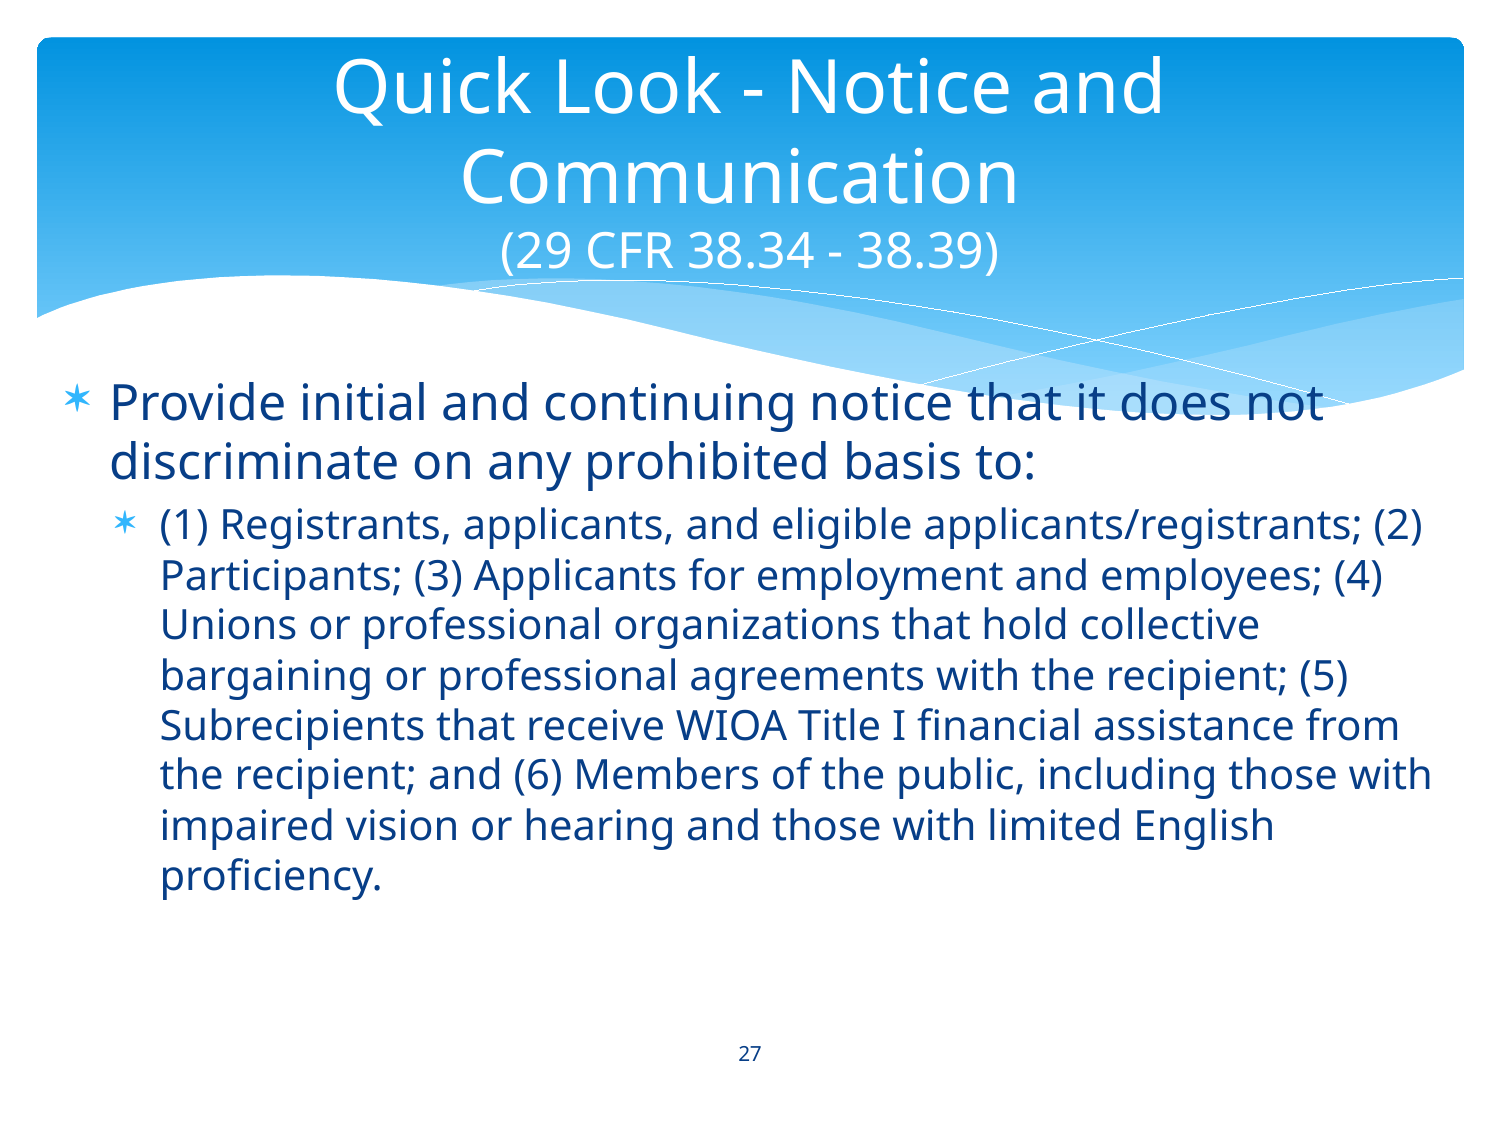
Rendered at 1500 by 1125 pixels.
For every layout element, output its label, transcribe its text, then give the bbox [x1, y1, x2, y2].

title Quick Look - Notice and Communication (29 CFR 38.34 - 38.39) [75, 55, 1425, 261]
slide_number 27 [654, 1025, 846, 1086]
list Provide initial and continuing notice that it does not discriminate on any prohibited basis to: (1) Registrants, applicants, and eligible applicants/registrants; (2) Participants; (3) Applicants for employment and employees; (4) Unions or professional organizations that hold collective bargaining or professional agreements with the recipient; (5) Subrecipients that receive WIOA Title I financial assistance from the recipient; and (6) Members of the public, including those with impaired vision or hearing and those with limited English proficiency. [50, 362, 1450, 1005]
